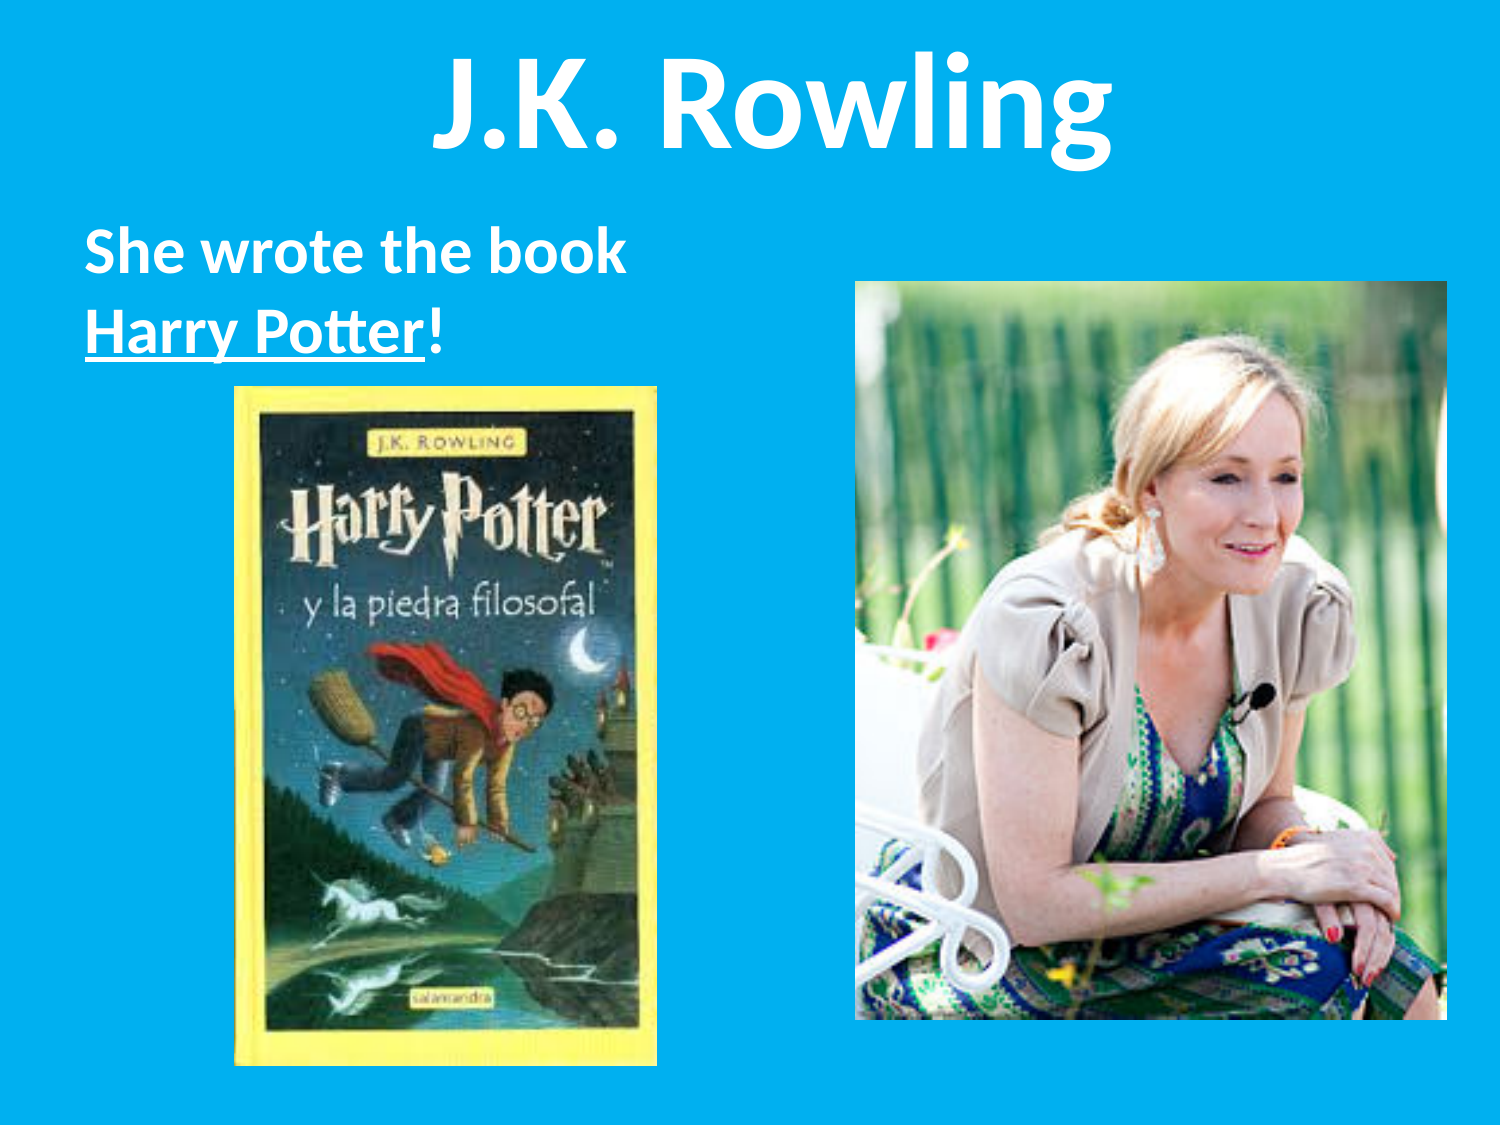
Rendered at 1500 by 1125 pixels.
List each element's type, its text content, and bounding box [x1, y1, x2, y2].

picture [235, 387, 656, 1065]
title J.K. Rowling [70, 0, 1477, 188]
text_box She wrote the book Harry Potter! [70, 199, 774, 374]
picture [856, 282, 1446, 1019]
